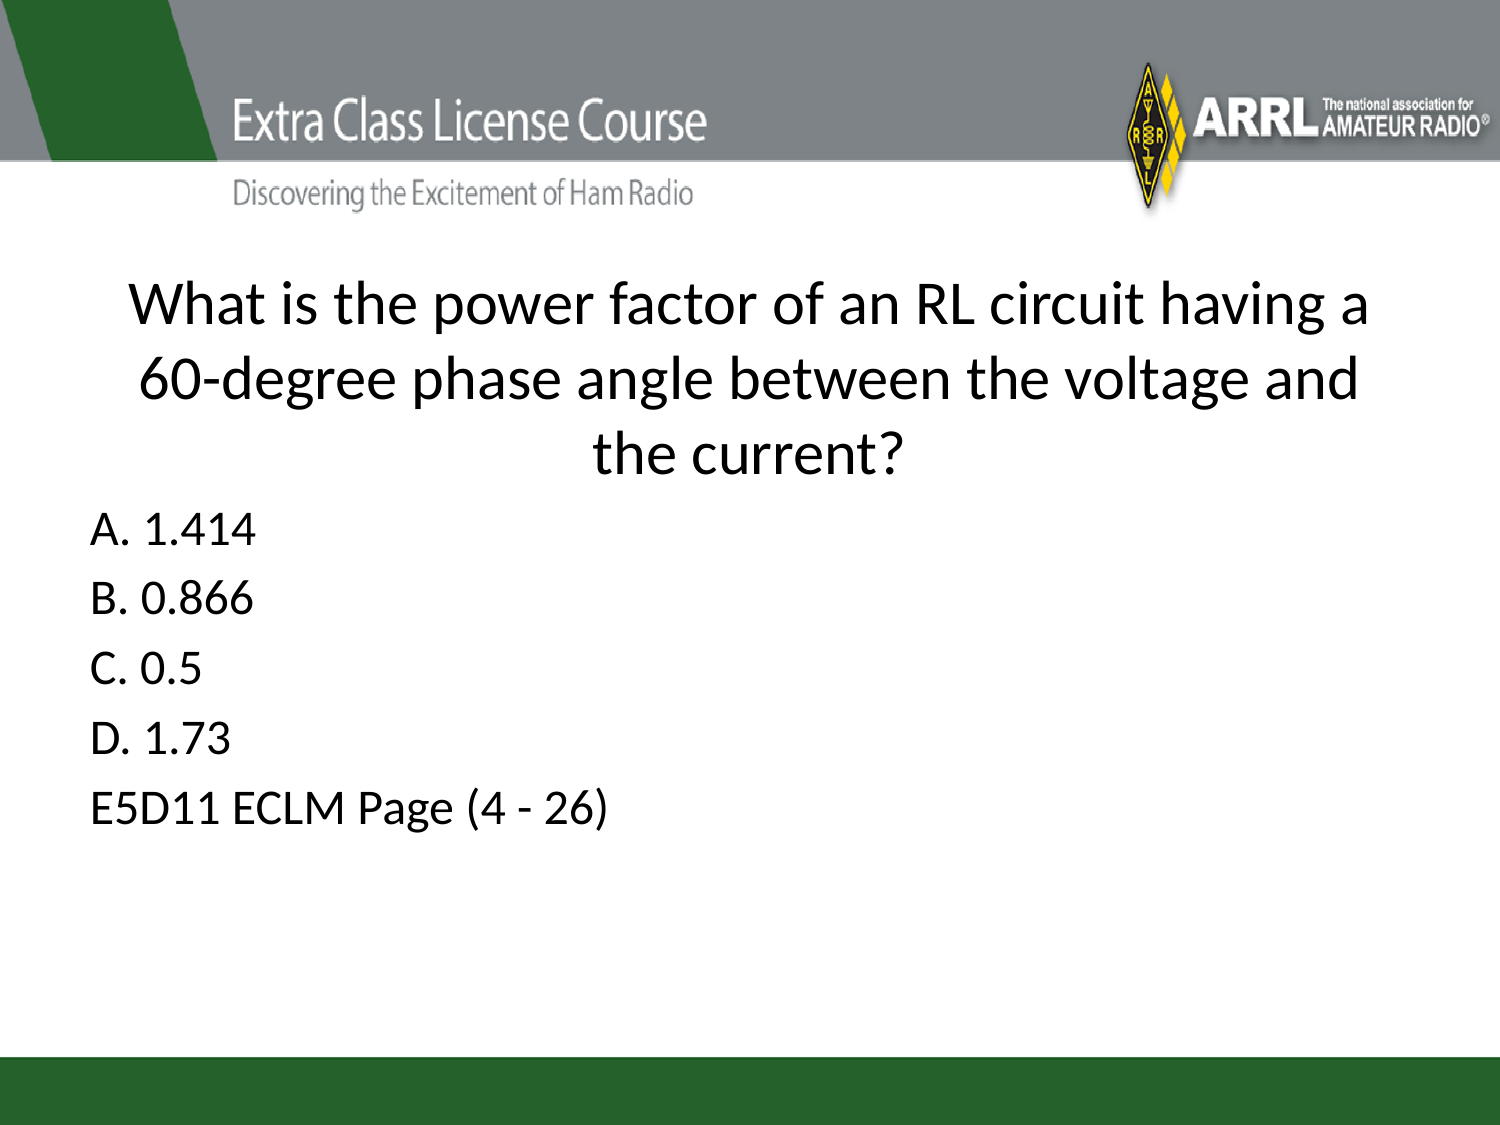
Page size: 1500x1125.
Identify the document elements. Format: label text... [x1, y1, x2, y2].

picture [0, 0, 1500, 1125]
list A. 1.414 B. 0.866 C. 0.5 D. 1.73 E5D11 ECLM Page (4 - 26) [75, 487, 1425, 1005]
title What is the power factor of an RL circuit having a 60-degree phase angle between the voltage and the current? [75, 254, 1425, 435]
